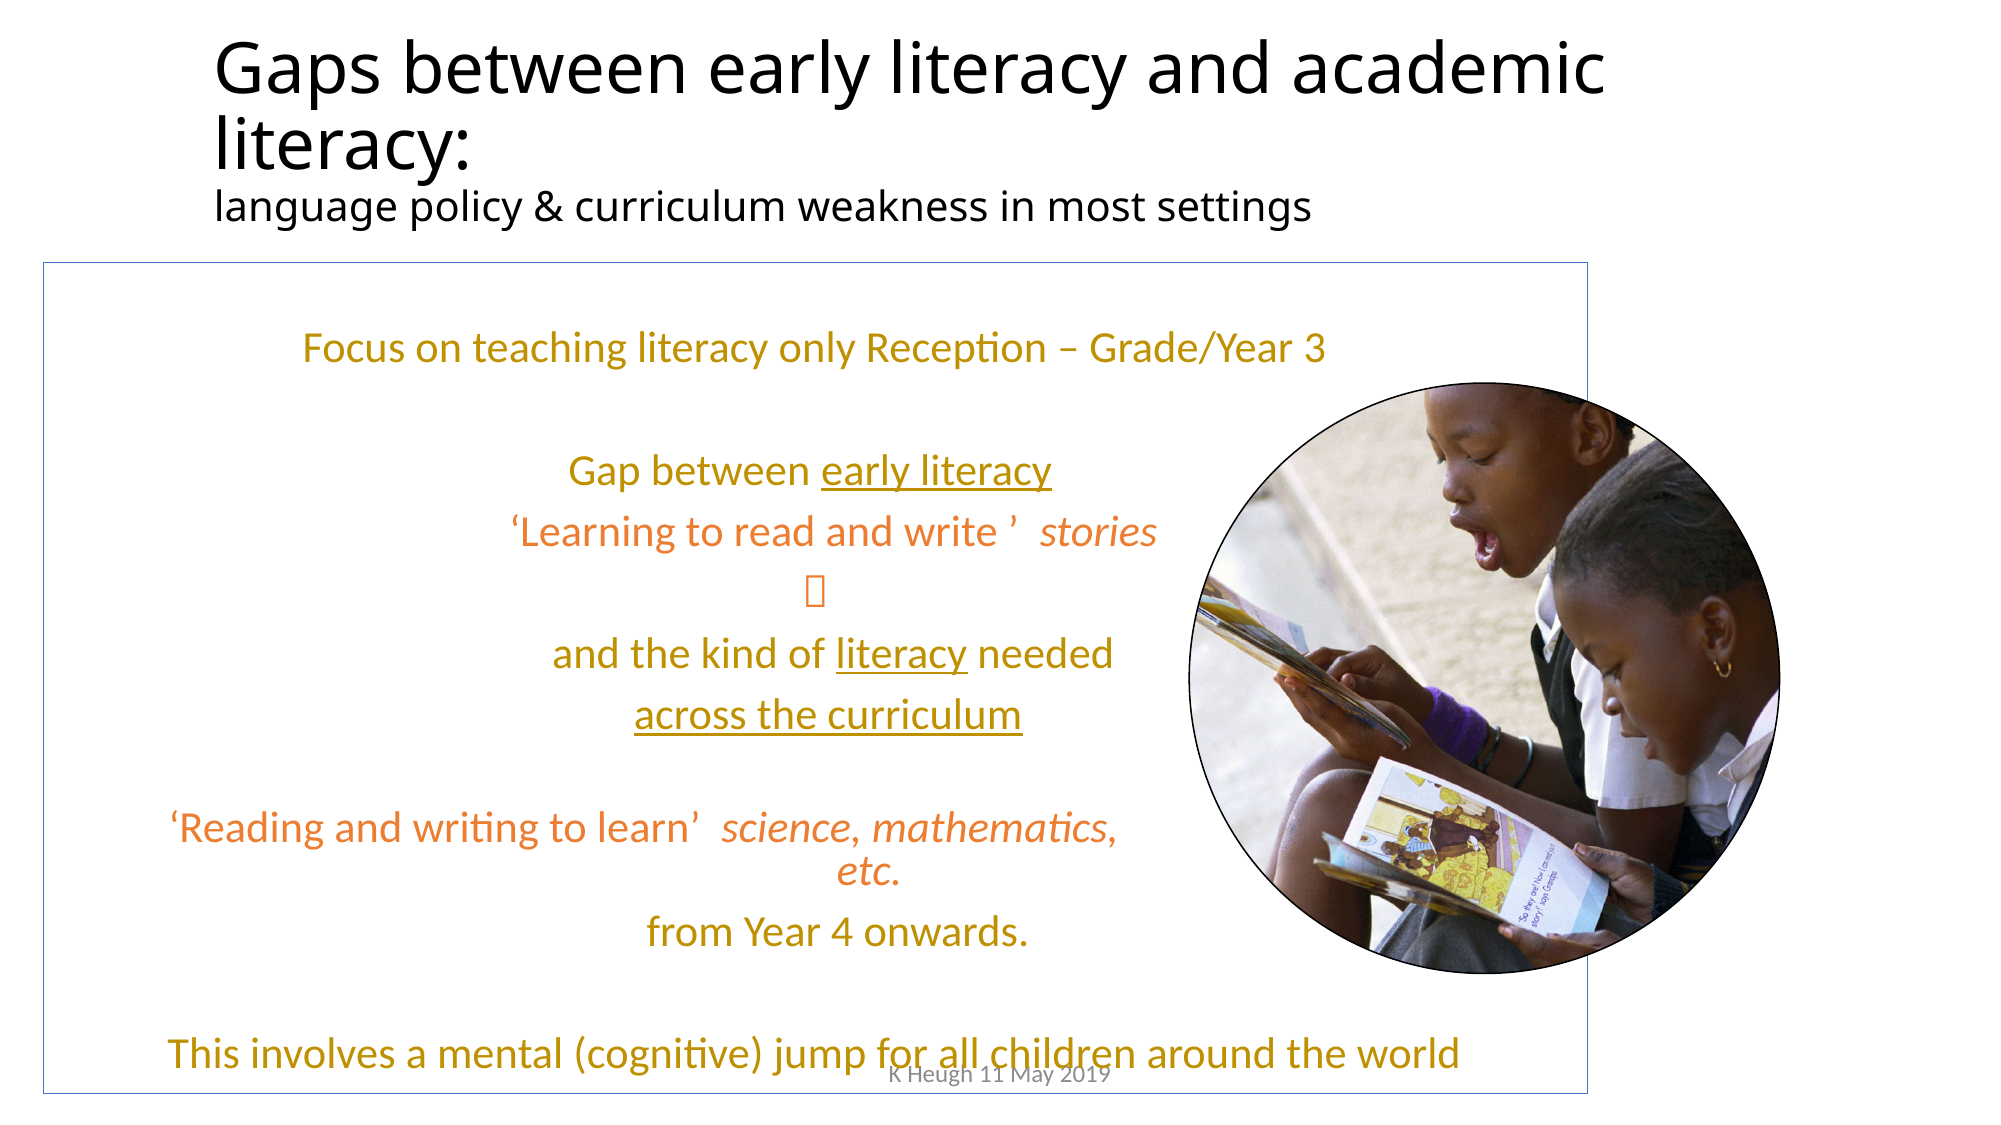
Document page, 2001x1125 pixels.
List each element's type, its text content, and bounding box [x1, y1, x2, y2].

title Gaps between early literacy and academic literacy: language policy & curriculum weakness in most settings [198, 0, 1650, 263]
footer K Heugh 11 May 2019 [662, 1042, 1338, 1103]
list Focus on teaching literacy only Reception – Grade/Year 3 Gap between early literacy ‘Learning to read and write ’ stories  and the kind of literacy needed across the curriculum ‘Reading and writing to learn’ science, mathematics, history, geography etc. from Year 4 onwards. This involves a mental (cognitive) jump for all children around the world [43, 262, 1588, 1094]
text_box [1189, 383, 1780, 974]
